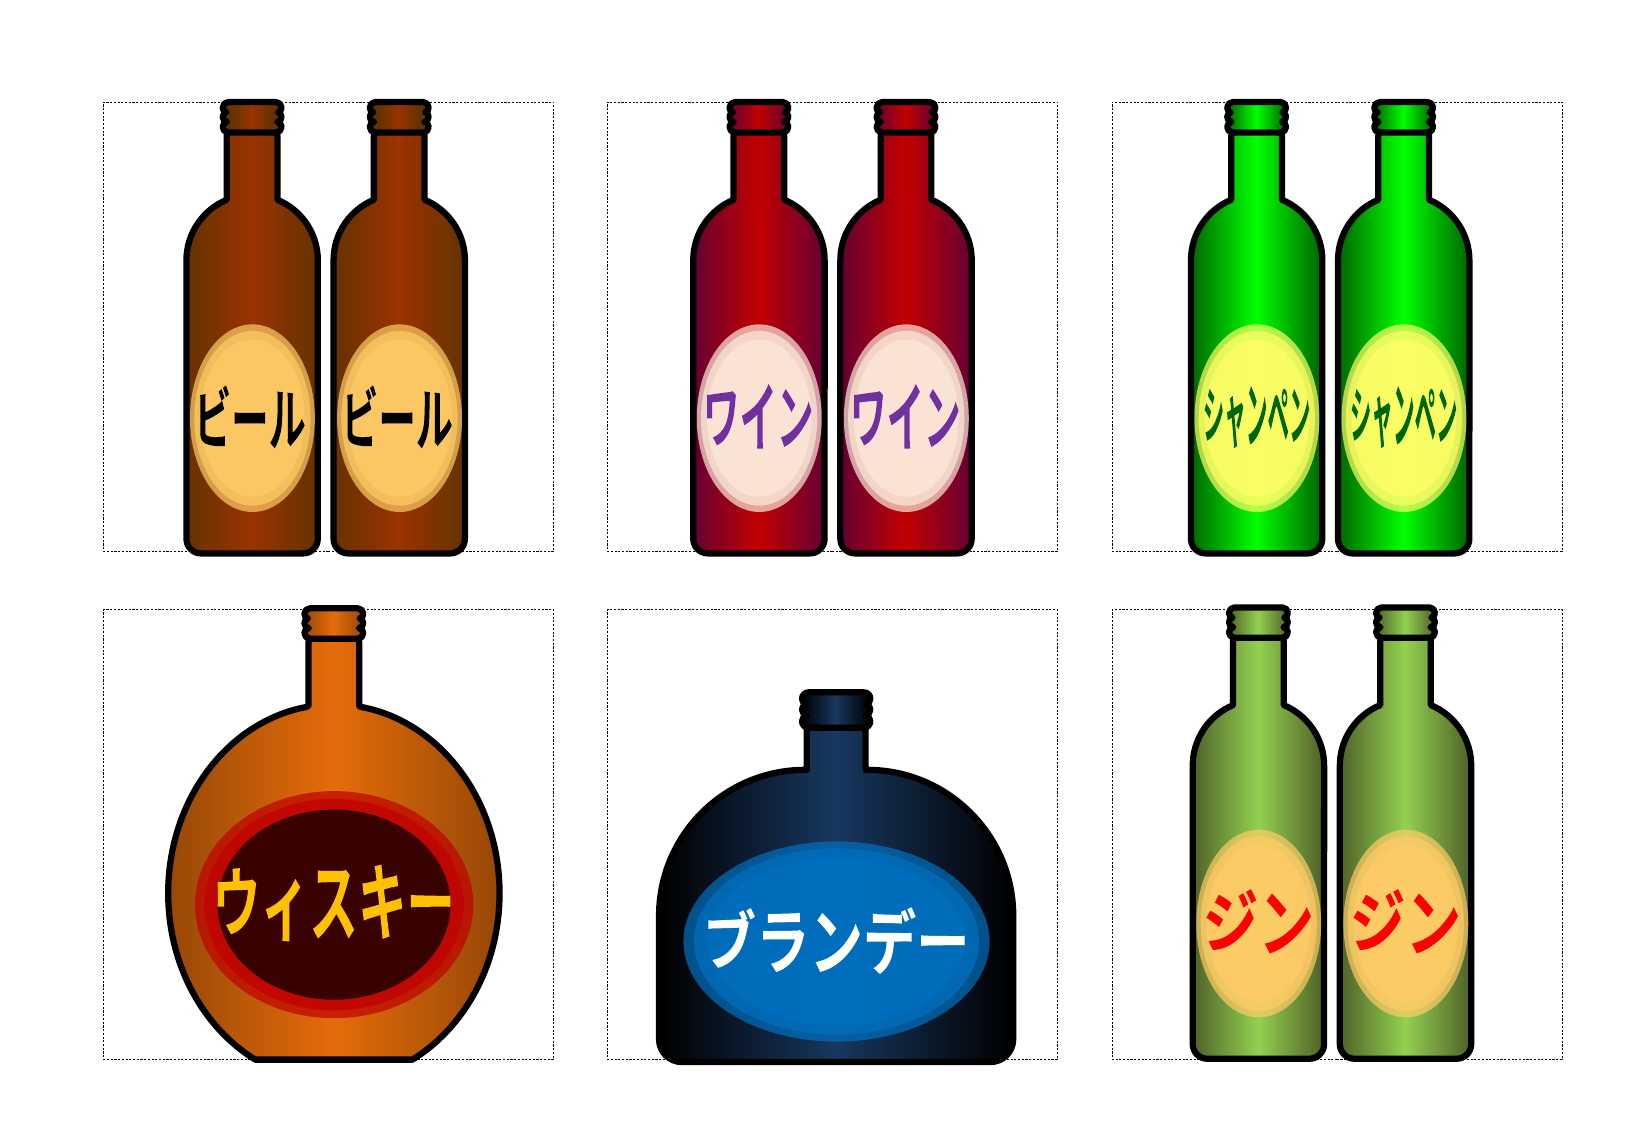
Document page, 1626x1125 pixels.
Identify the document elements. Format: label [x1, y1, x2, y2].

text_box [1190, 101, 1470, 554]
text_box [186, 101, 466, 554]
text_box [167, 608, 500, 1060]
text_box [692, 101, 972, 554]
text_box [1192, 607, 1472, 1059]
text_box [658, 692, 1014, 1063]
